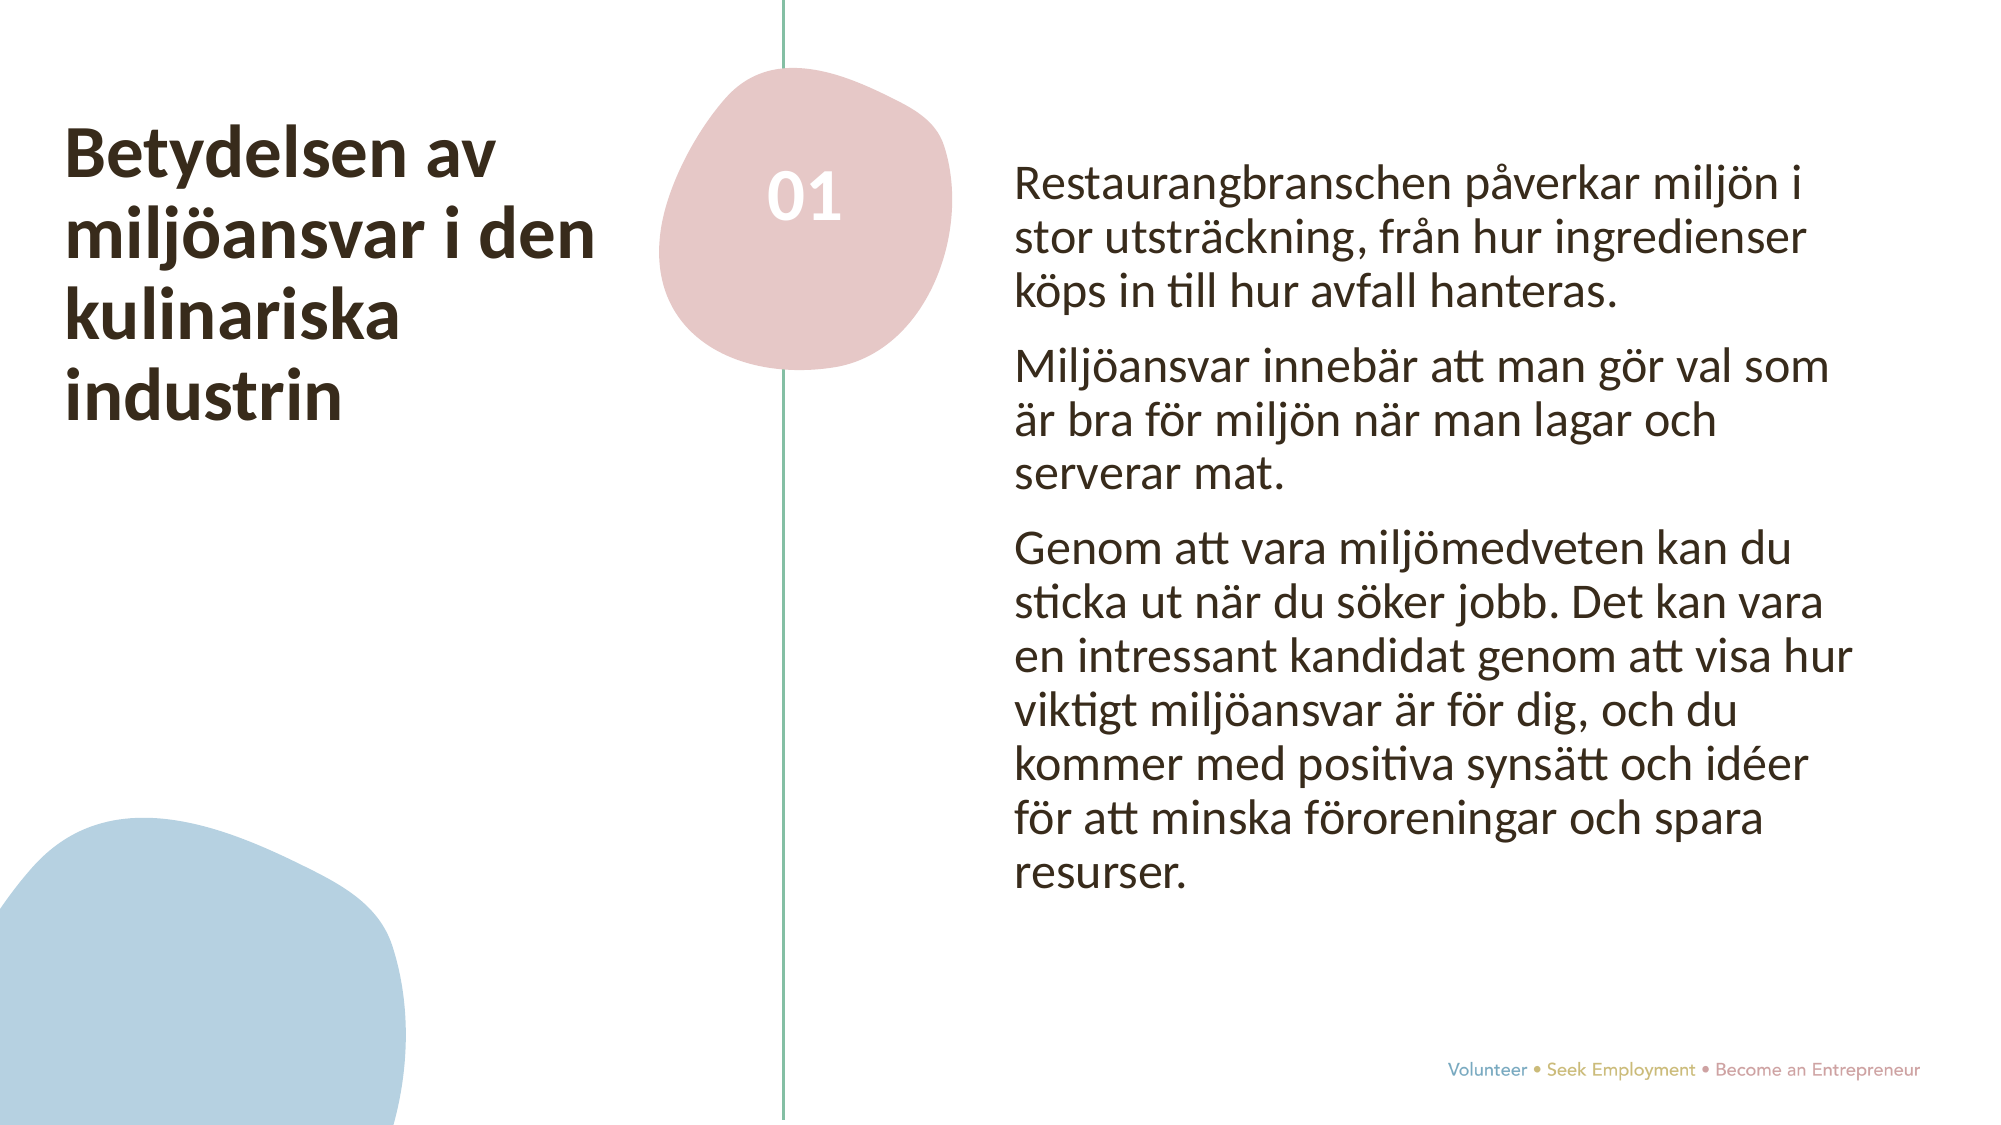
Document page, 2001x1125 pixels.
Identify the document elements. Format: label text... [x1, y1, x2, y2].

list Betydelsen av miljöansvar i den kulinariska industrin [50, 105, 661, 1020]
list Restaurangbranschen påverkar miljön i stor utsträckning, från hur ingredienser köps in till hur avfall hanteras. Miljöansvar innebär att man gör val som är bra för miljön när man lagar och serverar mat. Genom att vara miljömedveten kan du sticka ut när du söker jobb. Det kan vara en intressant kandidat genom att visa hur viktigt miljöansvar är för dig, och du kommer med positiva synsätt och idéer för att minska föroreningar och spara resurser. [999, 148, 1886, 841]
list 01 [710, 148, 900, 290]
picture [1418, 1046, 1971, 1103]
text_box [0, 817, 406, 1125]
